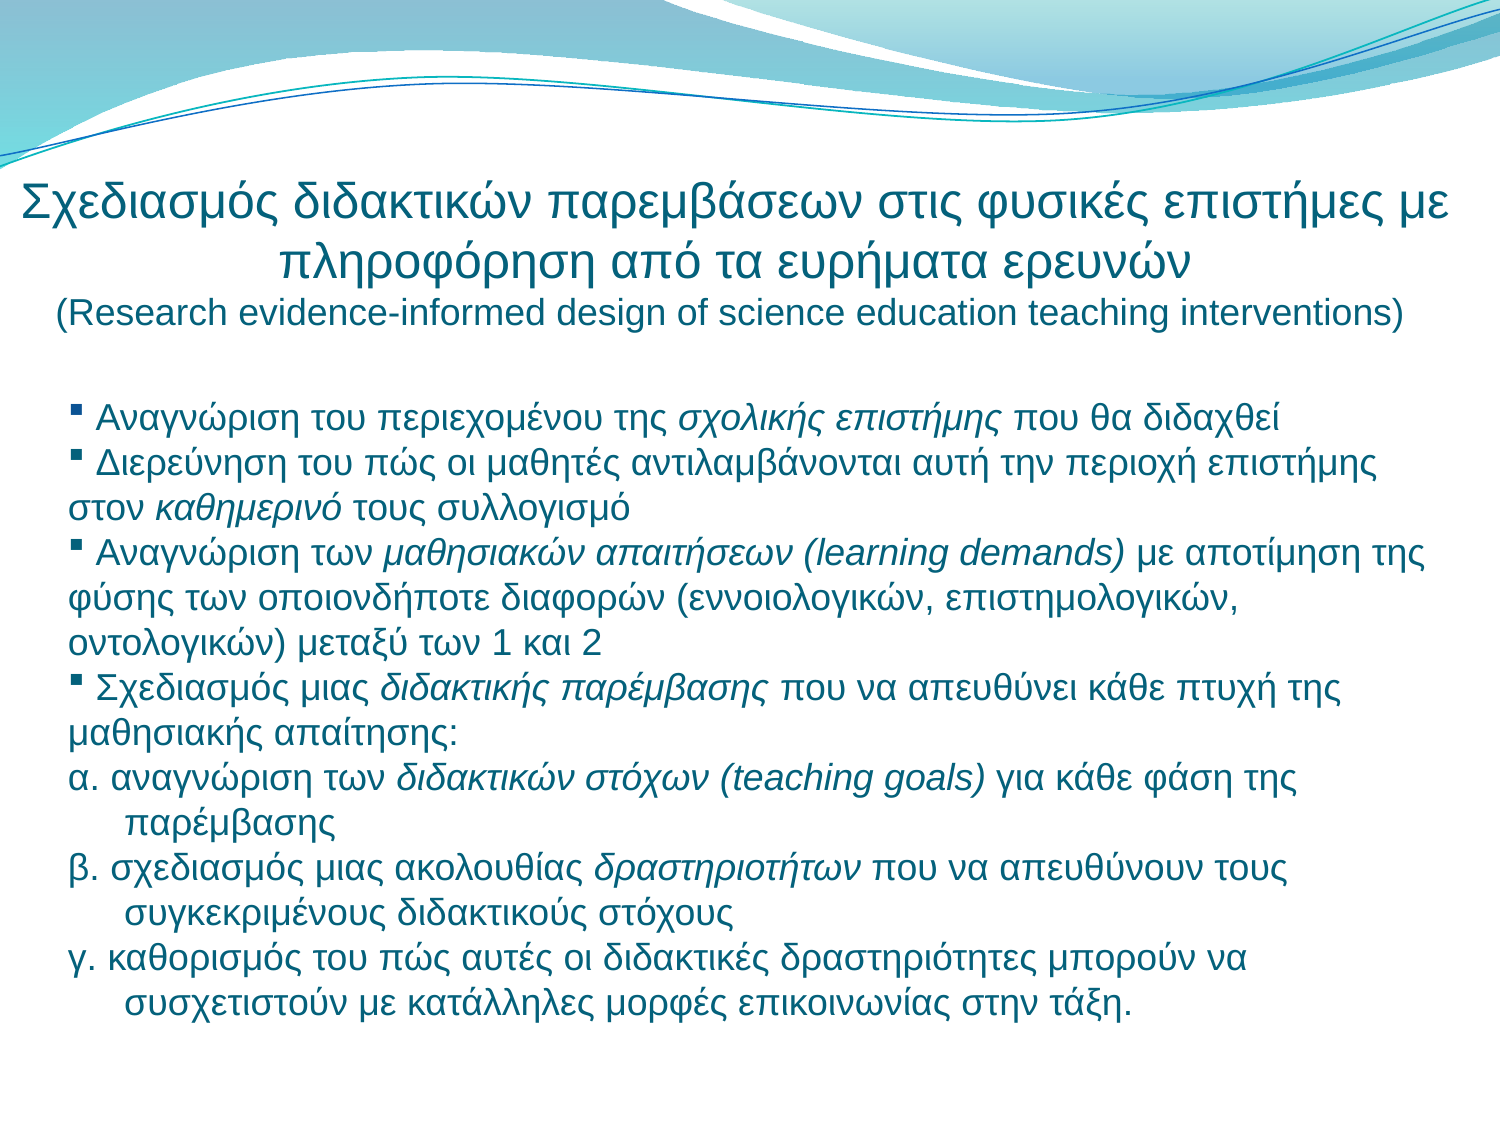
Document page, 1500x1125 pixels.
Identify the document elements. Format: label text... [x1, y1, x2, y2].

text_box Αναγνώριση του περιεχομένου της σχολικής επιστήμης που θα διδαχθεί Διερεύνηση του πώς οι μαθητές αντιλαμβάνονται αυτή την περιοχή επιστήμης στον καθημερινό τους συλλογισμό Αναγνώριση των μαθησιακών απαιτήσεων (learning demands) με αποτίμηση της φύσης των οποιονδήποτε διαφορών (εννοιολογικών, επιστημολογικών, οντολογικών) μεταξύ των 1 και 2 Σχεδιασμός μιας διδακτικής παρέμβασης που να απευθύνει κάθε πτυχή της μαθησιακής απαίτησης: α. αναγνώριση των διδακτικών στόχων (teaching goals) για κάθε φάση της παρέμβασης β. σχεδιασμός μιας ακολουθίας δραστηριοτήτων που να απευθύνουν τους συγκεκριμένους διδακτικούς στόχους γ. καθορισμός του πώς αυτές οι διδακτικές δραστηριότητες μπορούν να συσχετιστούν με κατάλληλες μορφές επικοινωνίας στην τάξη. [53, 385, 1447, 1075]
text_box Σχεδιασμός διδακτικών παρεμβάσεων στις φυσικές επιστήμες με πληροφόρηση από τα ευρήματα ερευνών (Research evidence-informed design of science education teaching interventions) [0, 160, 1471, 341]
